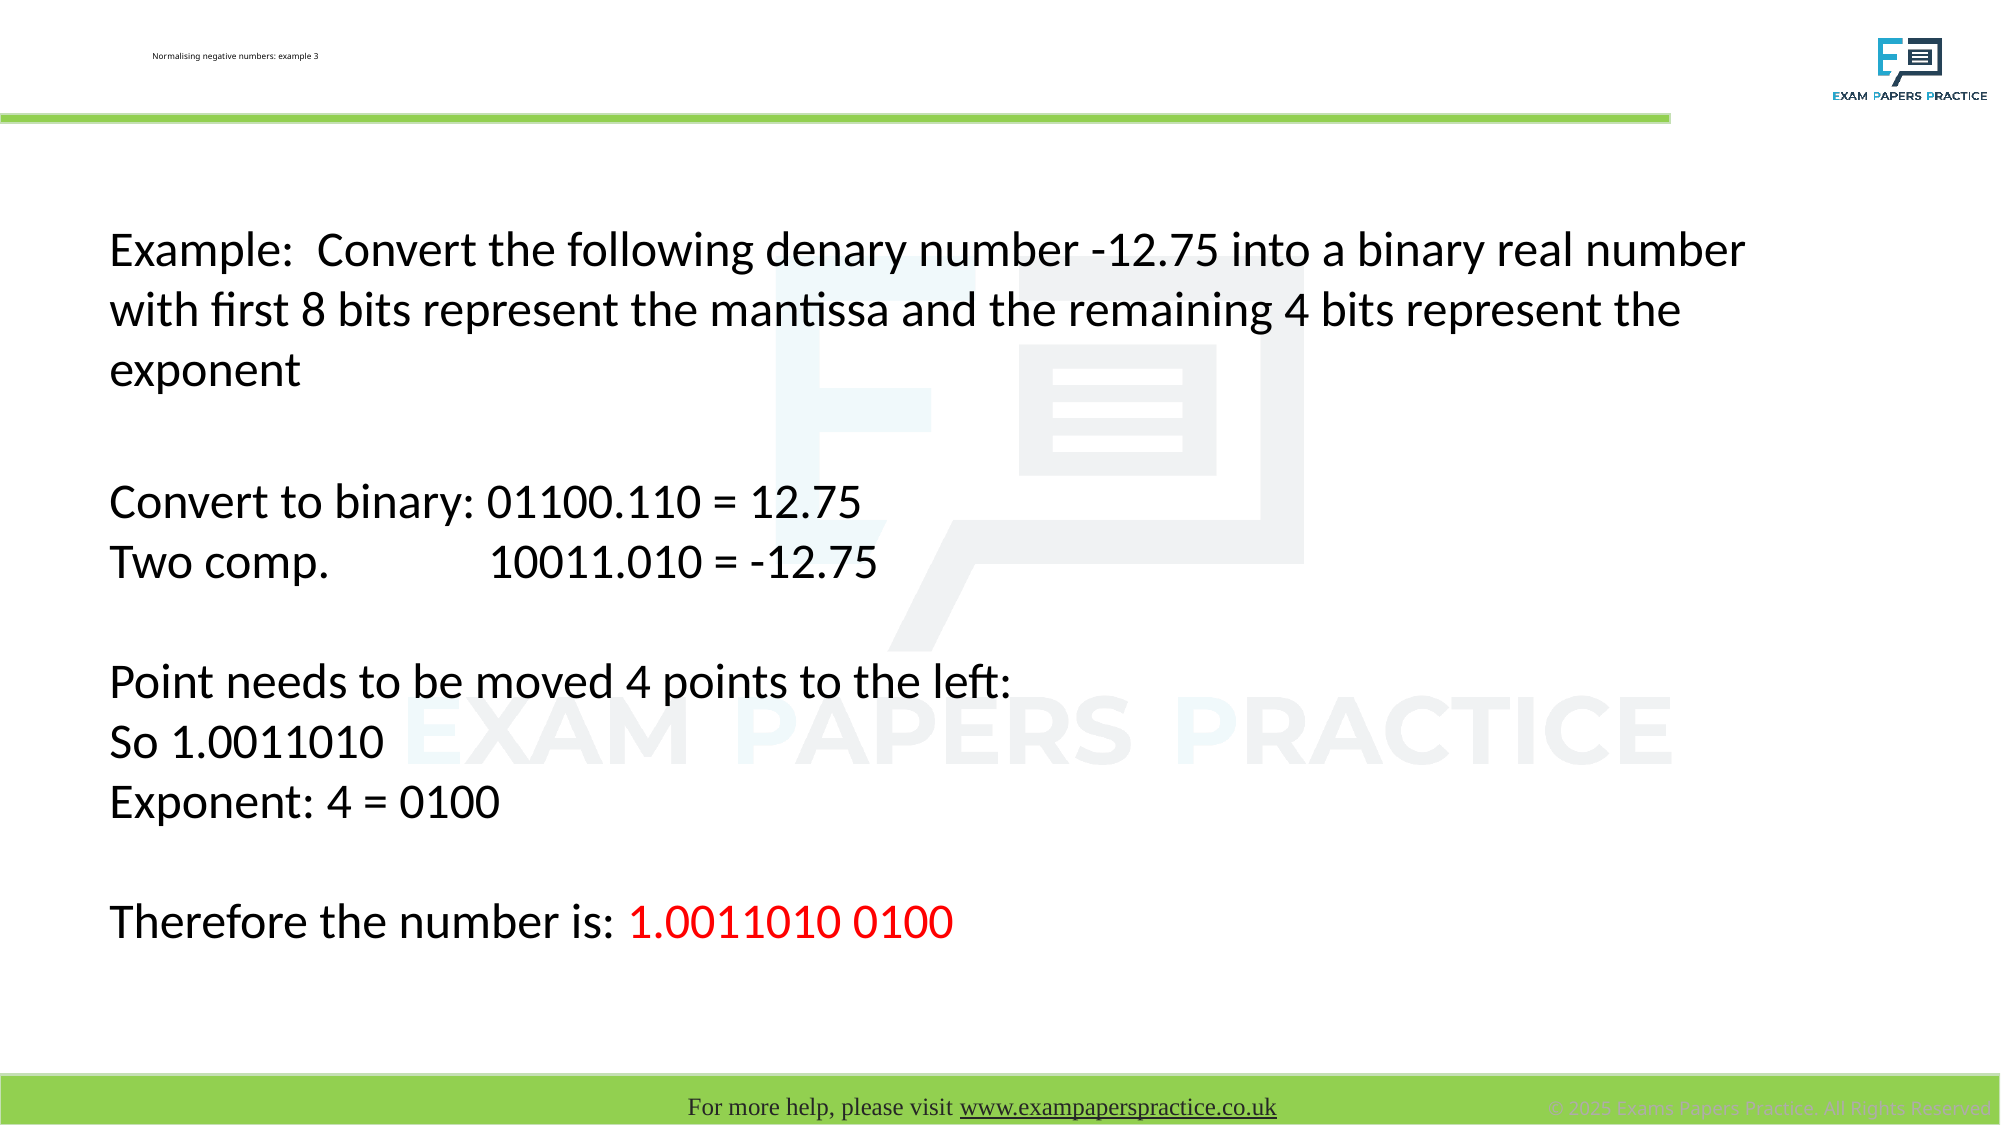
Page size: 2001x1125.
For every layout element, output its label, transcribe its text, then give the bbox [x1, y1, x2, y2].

title Normalising negative numbers: example 3 [137, 44, 1863, 70]
text_box Example: Convert the following denary number -12.75 into a binary real number with first 8 bits represent the mantissa and the remaining 4 bits represent the exponent [94, 163, 1820, 404]
text_box Convert to binary: 01100.110 = 12.75 Two comp. 10011.010 = -12.75 Point needs to be moved 4 points to the left: So 1.0011010 Exponent: 4 = 0100 Therefore the number is: 1.0011010 0100 [94, 461, 1511, 956]
list [137, 561, 1863, 1087]
